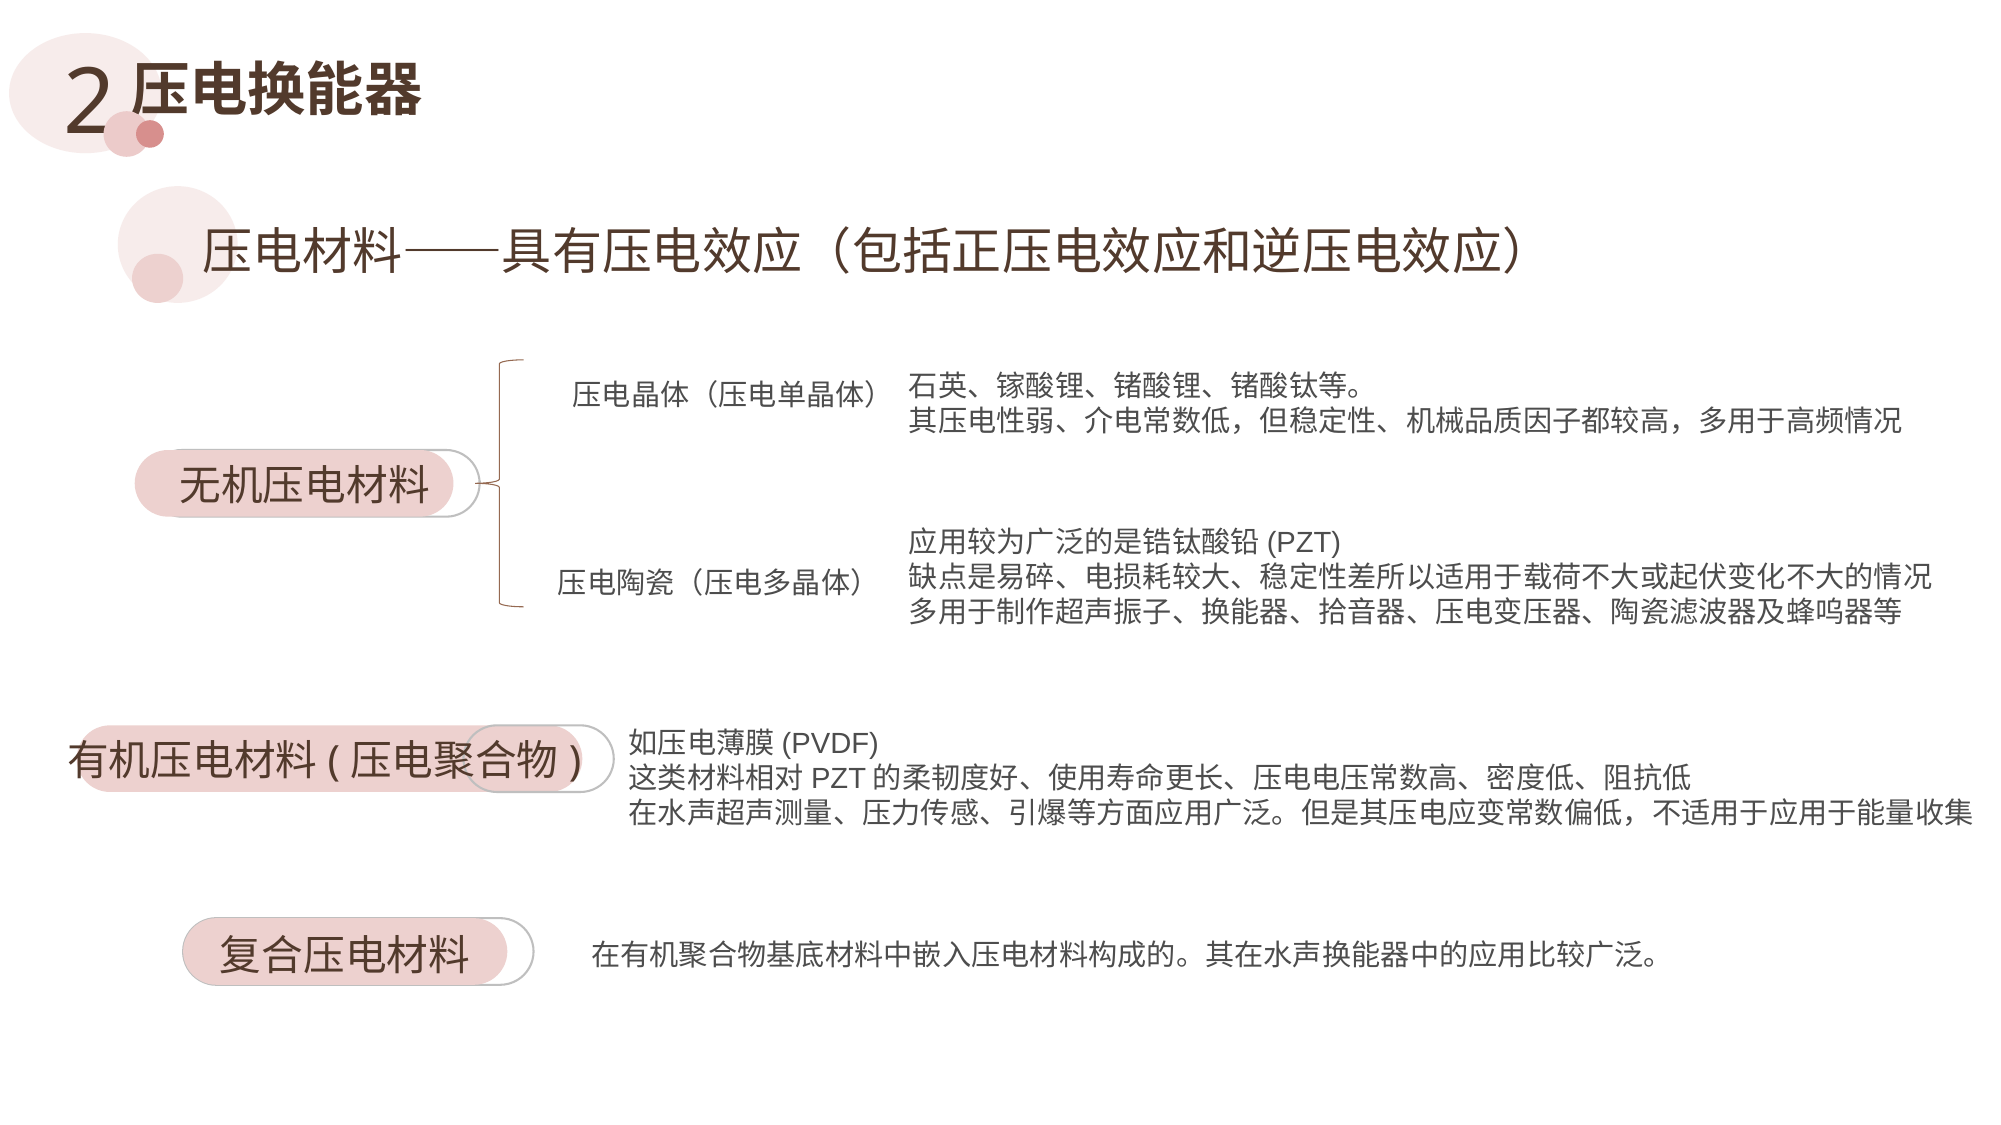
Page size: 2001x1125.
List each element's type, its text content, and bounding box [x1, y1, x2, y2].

text_box 压电材料——具有压电效应（包括正压电效应和逆压电效应） [187, 193, 1567, 287]
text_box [134, 358, 1958, 637]
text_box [183, 918, 1734, 988]
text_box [8, 0, 488, 194]
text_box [66, 716, 2000, 838]
text_box [131, 252, 185, 304]
text_box [116, 194, 221, 304]
